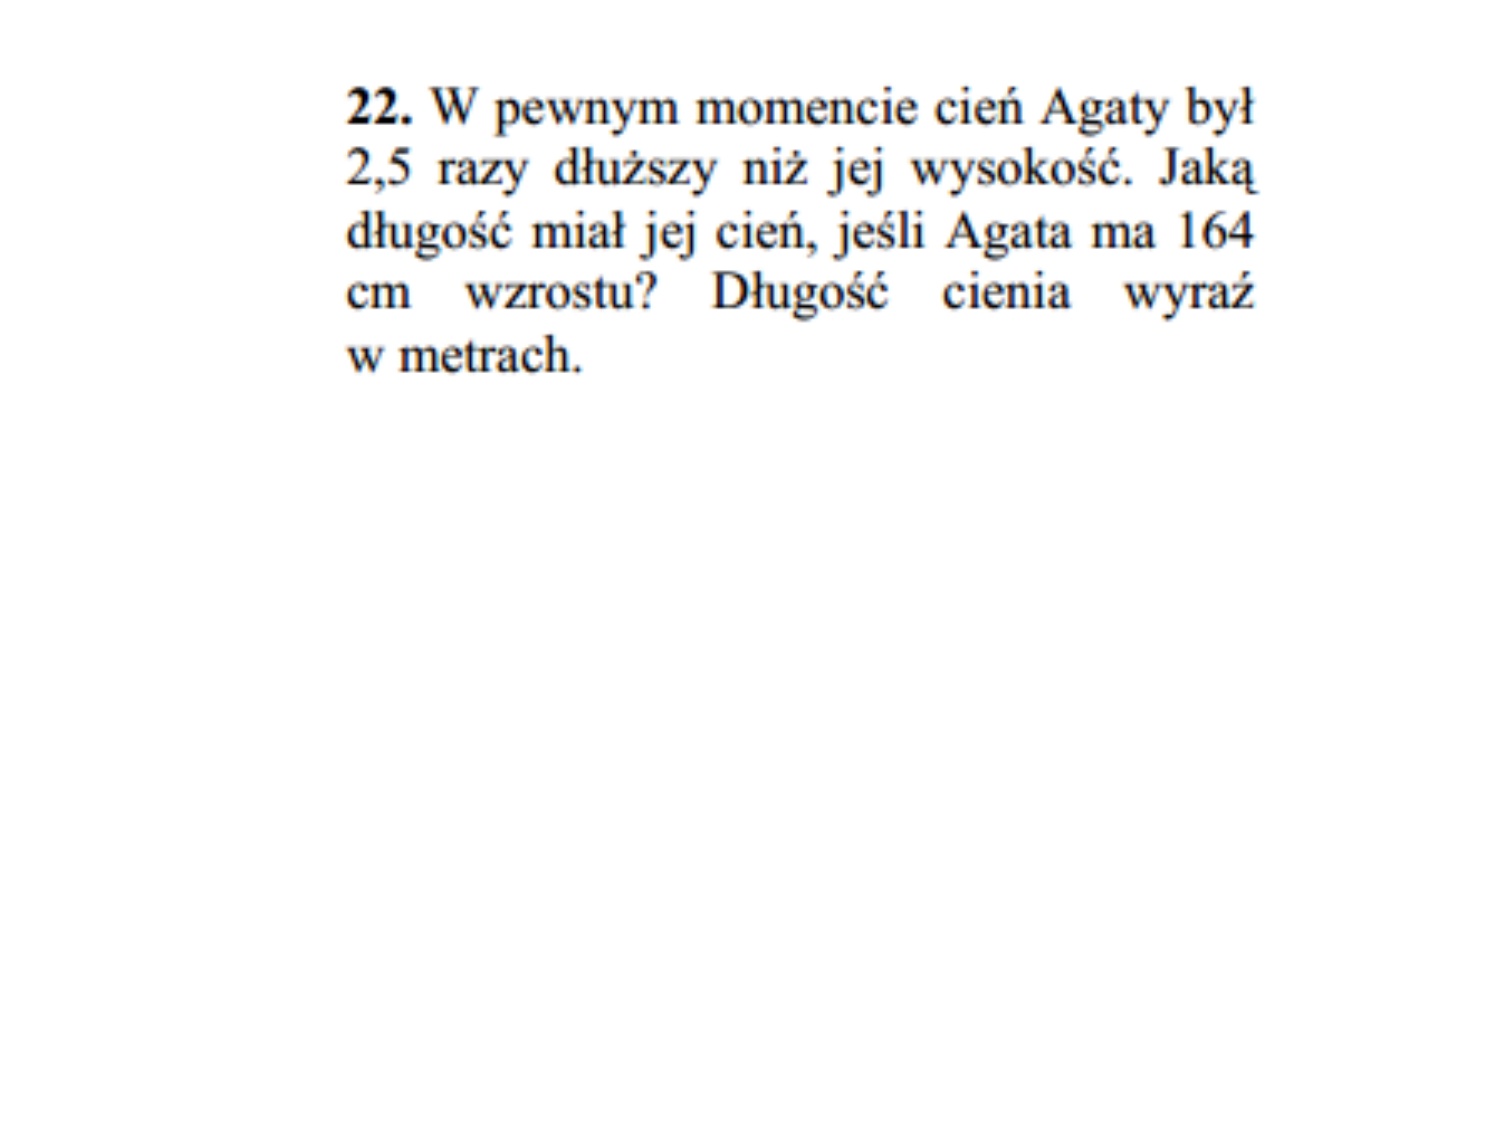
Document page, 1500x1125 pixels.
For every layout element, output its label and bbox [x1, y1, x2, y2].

picture [336, 77, 1274, 393]
